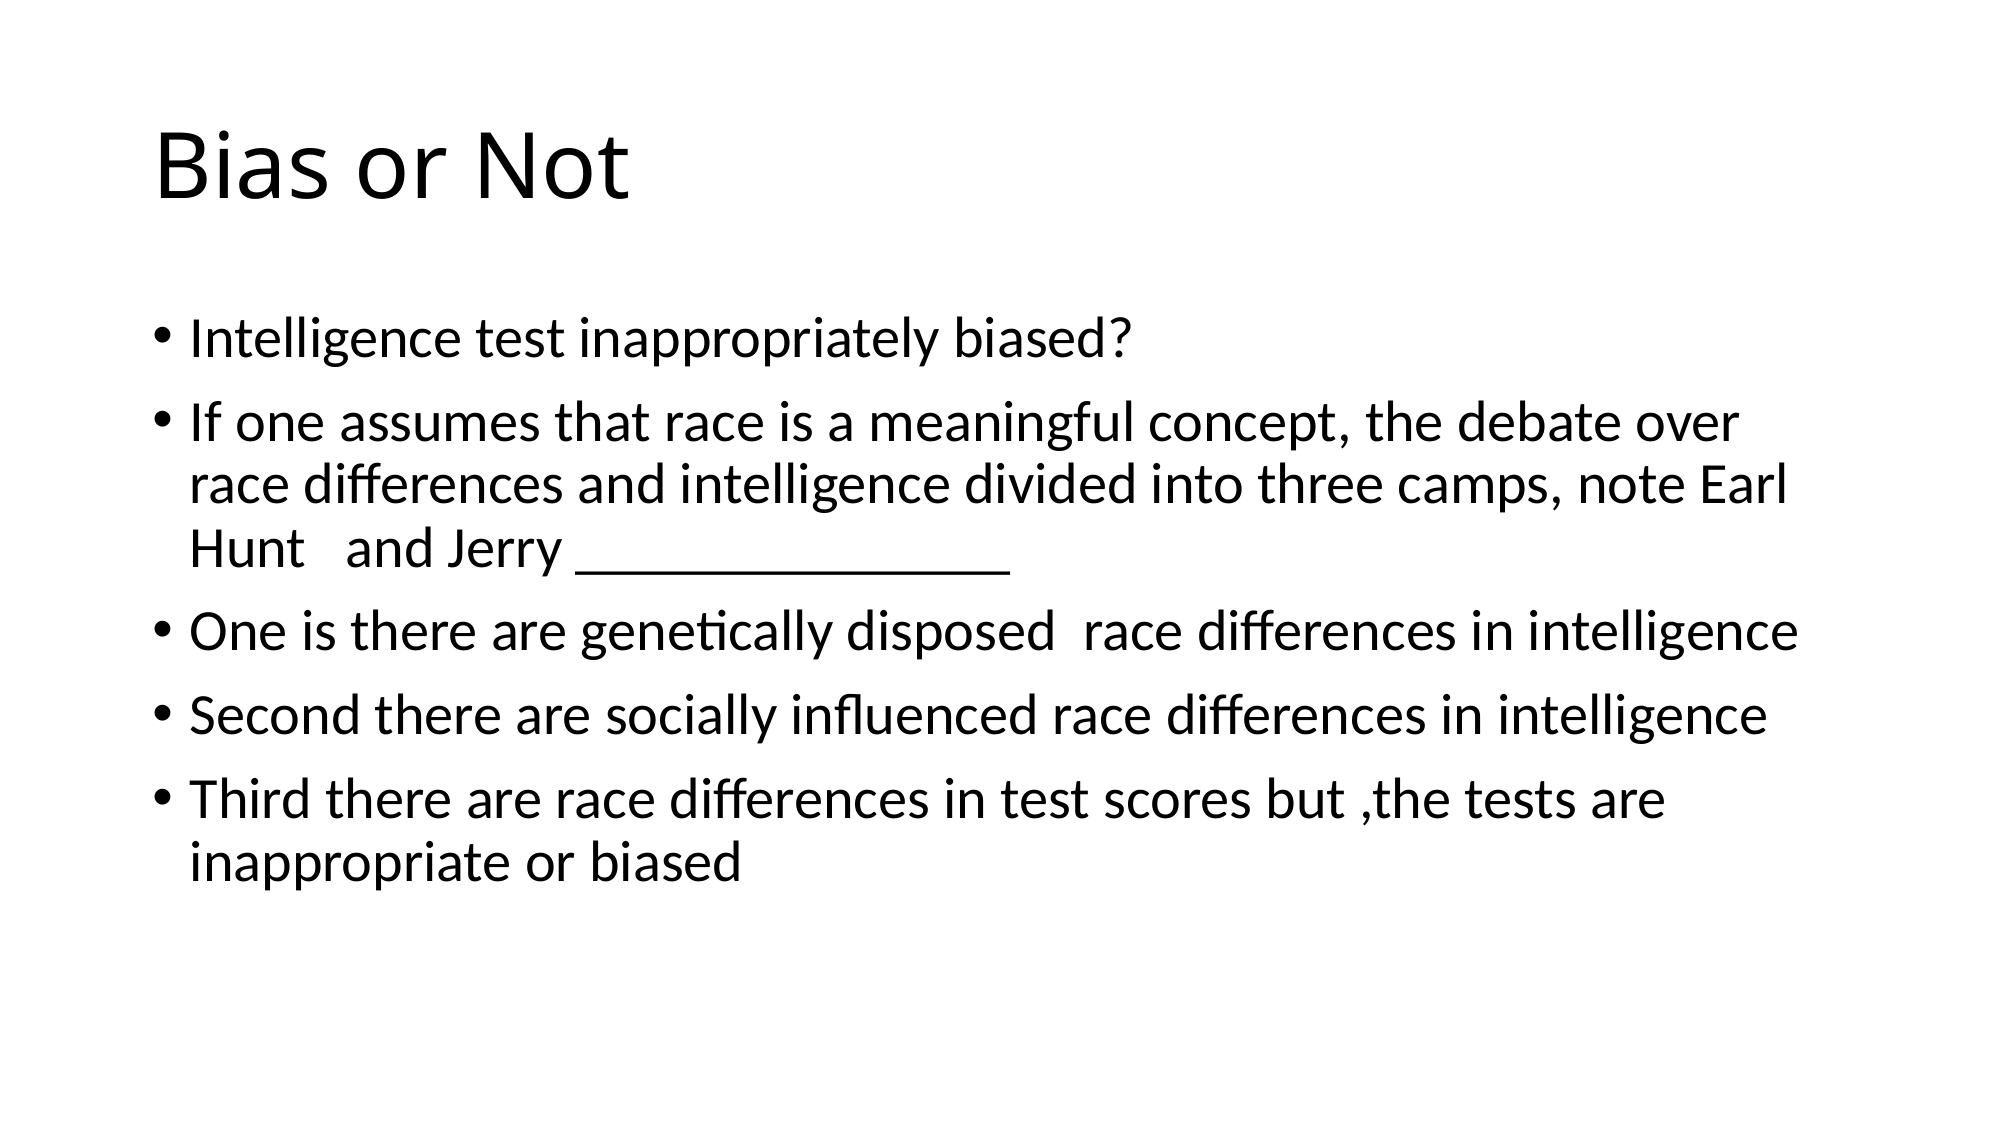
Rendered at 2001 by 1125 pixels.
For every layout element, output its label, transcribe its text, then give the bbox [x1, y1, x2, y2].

title Bias or Not [137, 59, 1863, 278]
list Intelligence test inappropriately biased? If one assumes that race is a meaningful concept, the debate over race differences and intelligence divided into three camps, note Earl Hunt and Jerry _______________ One is there are genetically disposed race differences in intelligence Second there are socially influenced race differences in intelligence Third there are race differences in test scores but ,the tests are inappropriate or biased [137, 299, 1863, 1014]
